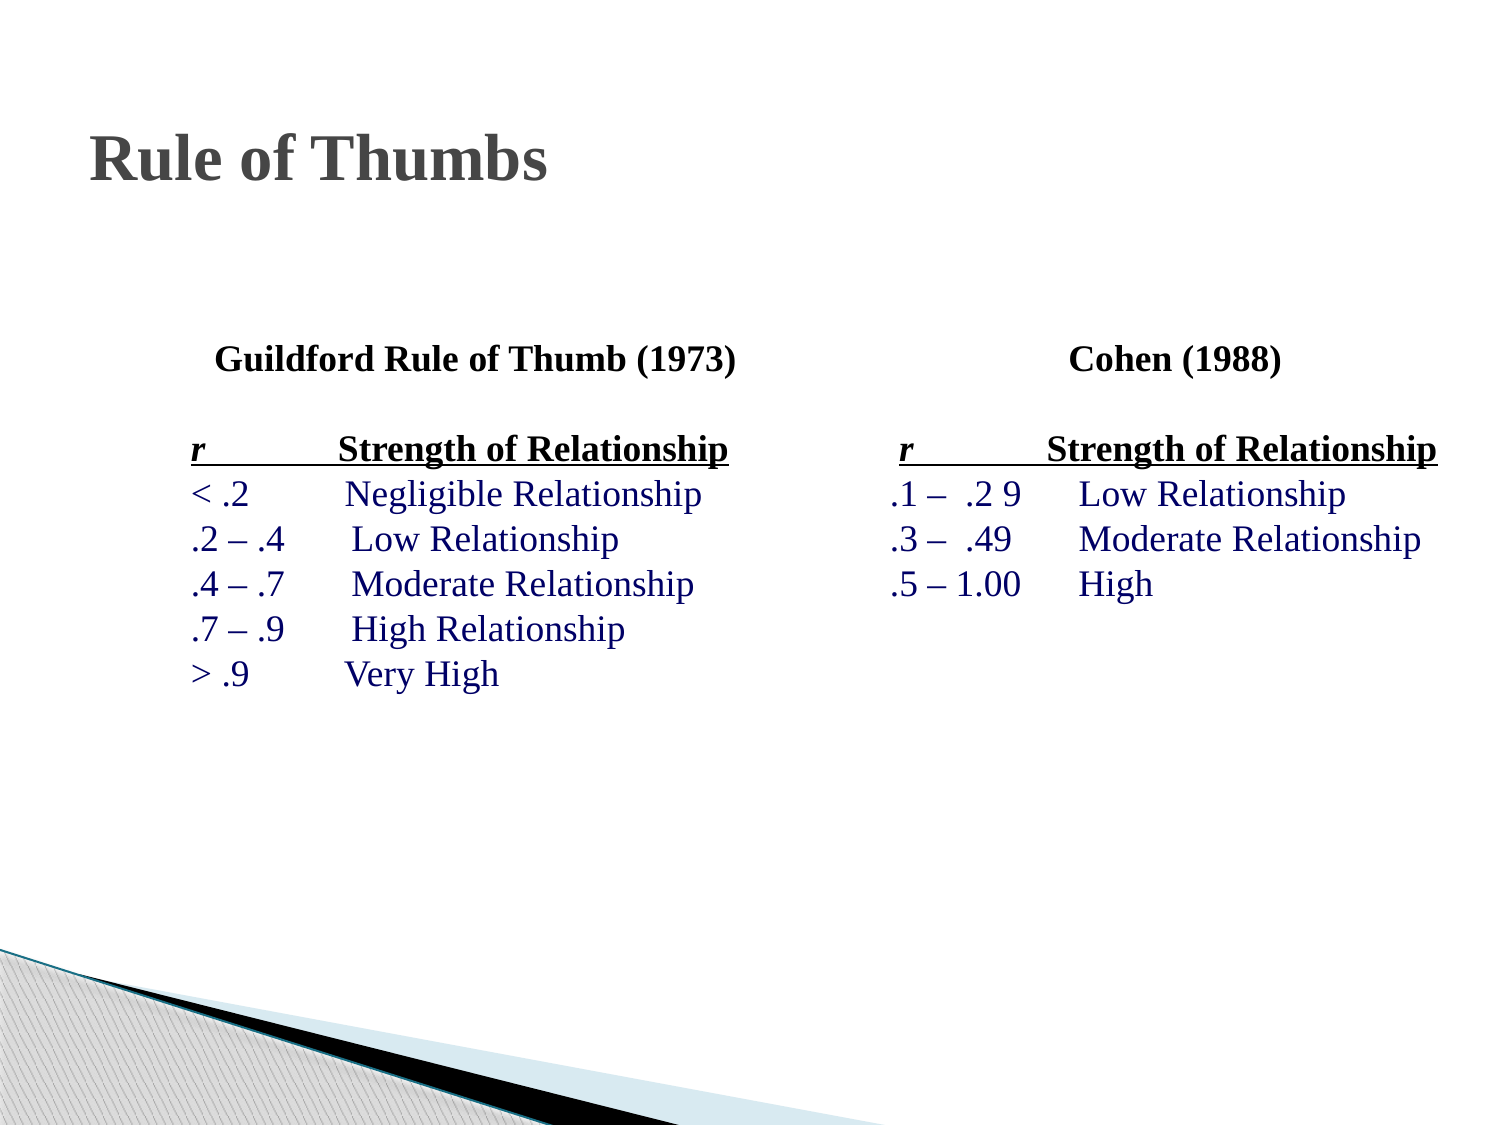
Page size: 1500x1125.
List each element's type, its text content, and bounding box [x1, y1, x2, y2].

title Rule of Thumbs [75, 87, 1425, 233]
text_box Guildford Rule of Thumb (1973) r Strength of Relationship < .2 Negligible Relationship .2 – .4 Low Relationship .4 – .7 Moderate Relationship .7 – .9 High Relationship > .9 Very High [175, 326, 775, 747]
text_box Cohen (1988) r Strength of Relationship .1 – .2 9 Low Relationship .3 – .49 Moderate Relationship .5 – 1.00 High [874, 326, 1475, 612]
